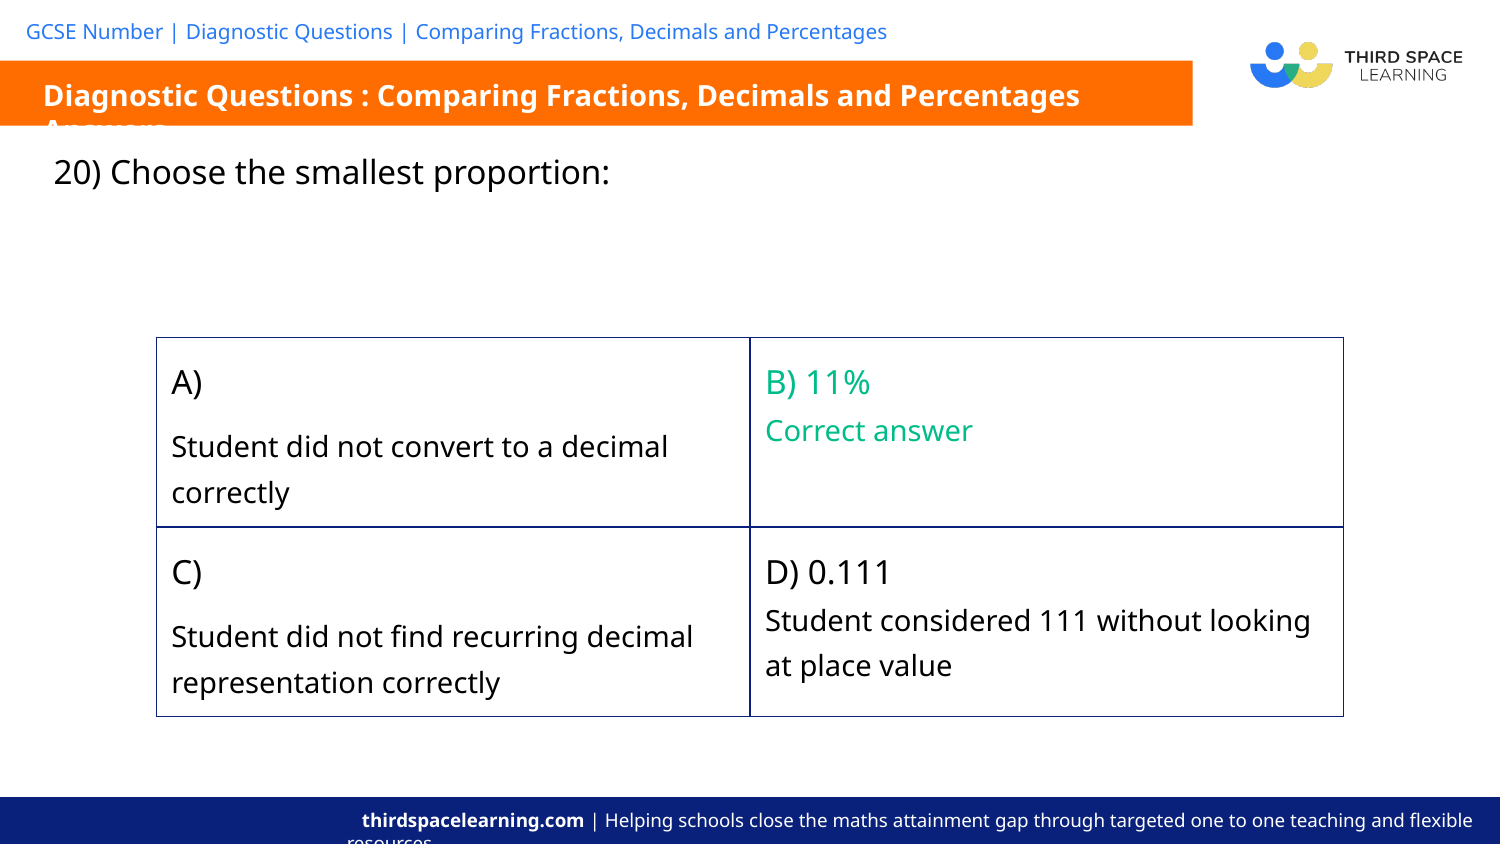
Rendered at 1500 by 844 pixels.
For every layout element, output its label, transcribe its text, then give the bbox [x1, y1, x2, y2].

picture [1250, 33, 1465, 99]
text_box Diagnostic Questions : Comparing Fractions, Decimals and Percentages Answers [27, 61, 1200, 141]
